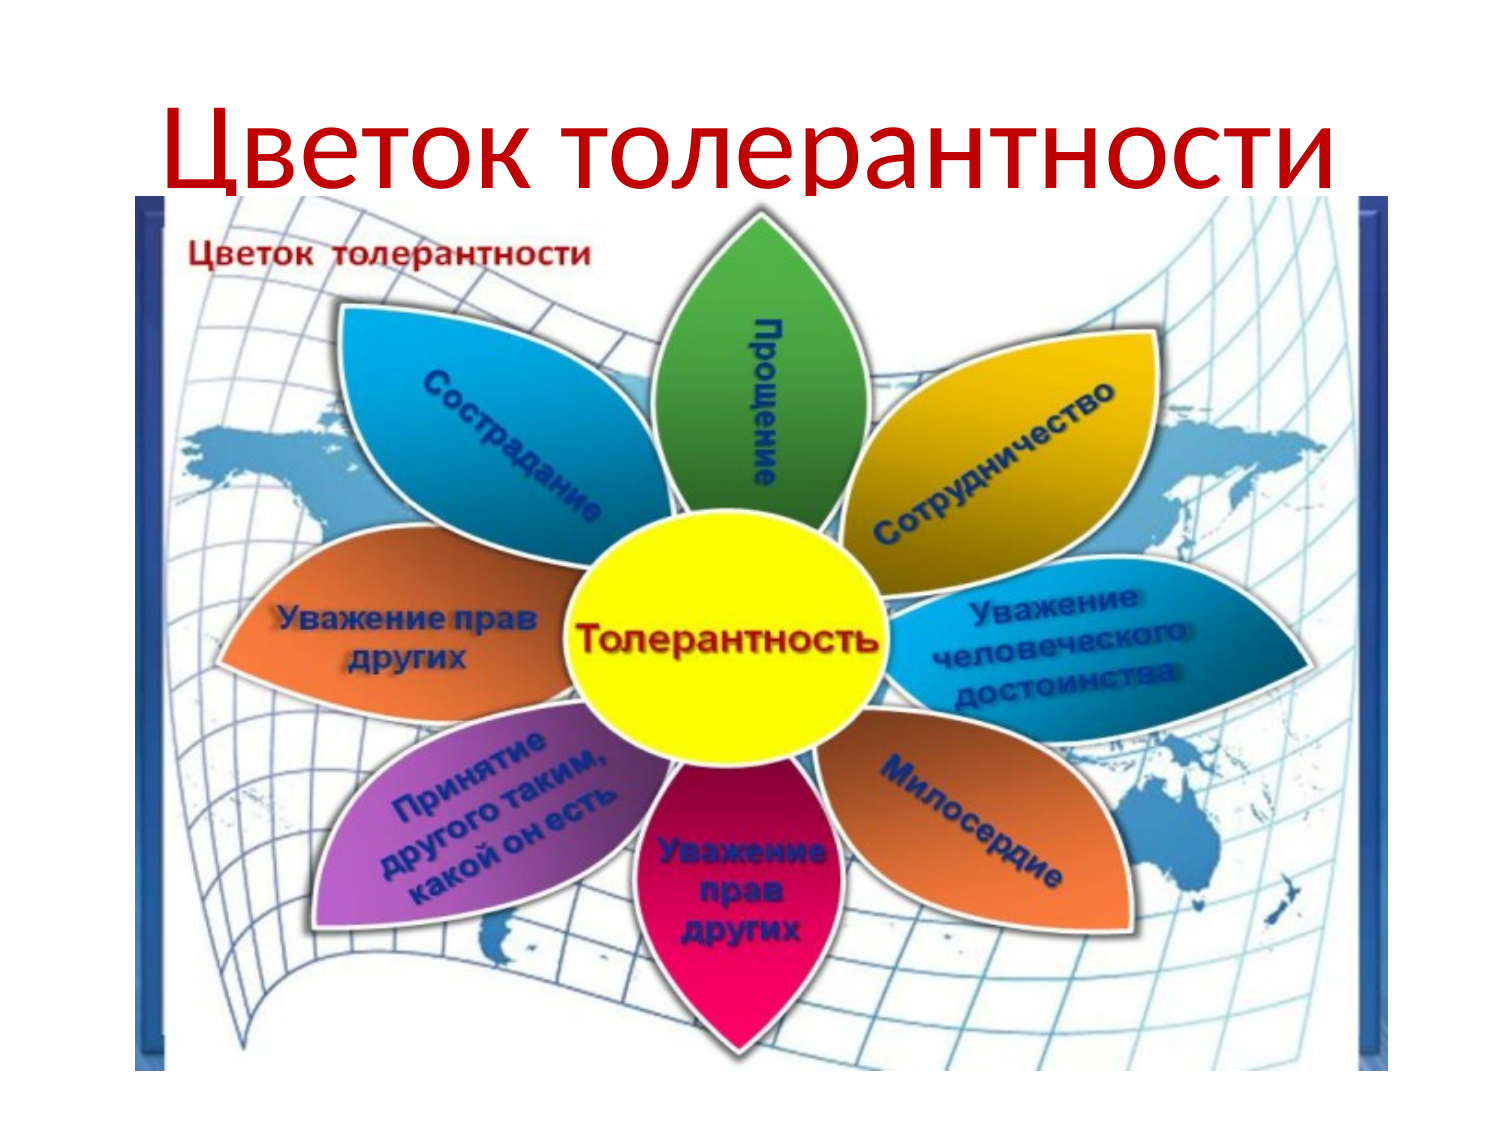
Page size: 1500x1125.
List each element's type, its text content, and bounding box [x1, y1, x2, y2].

title Цветок толерантности [75, 45, 1425, 233]
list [135, 195, 1389, 1071]
